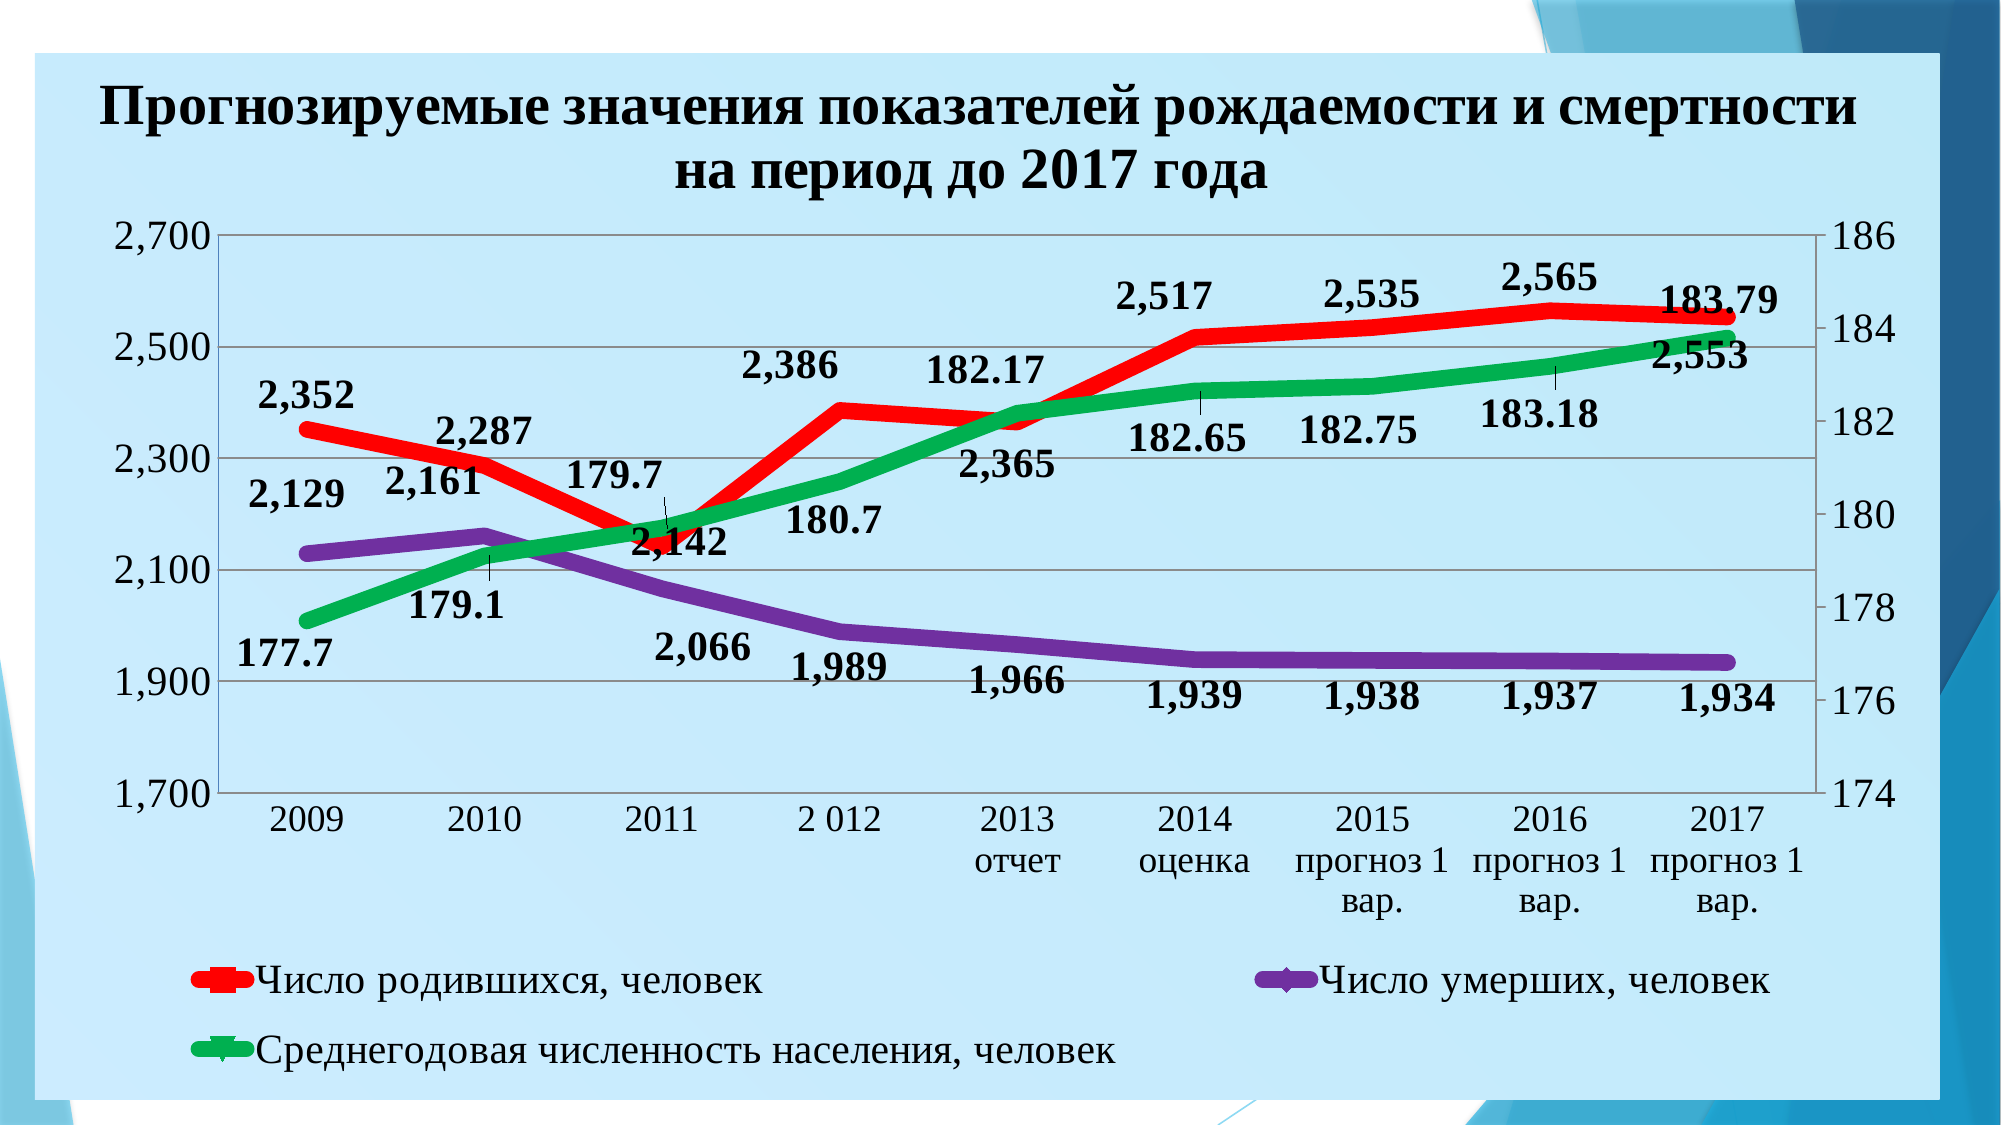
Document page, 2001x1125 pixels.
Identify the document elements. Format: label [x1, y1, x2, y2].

chart [34, 52, 1941, 1100]
